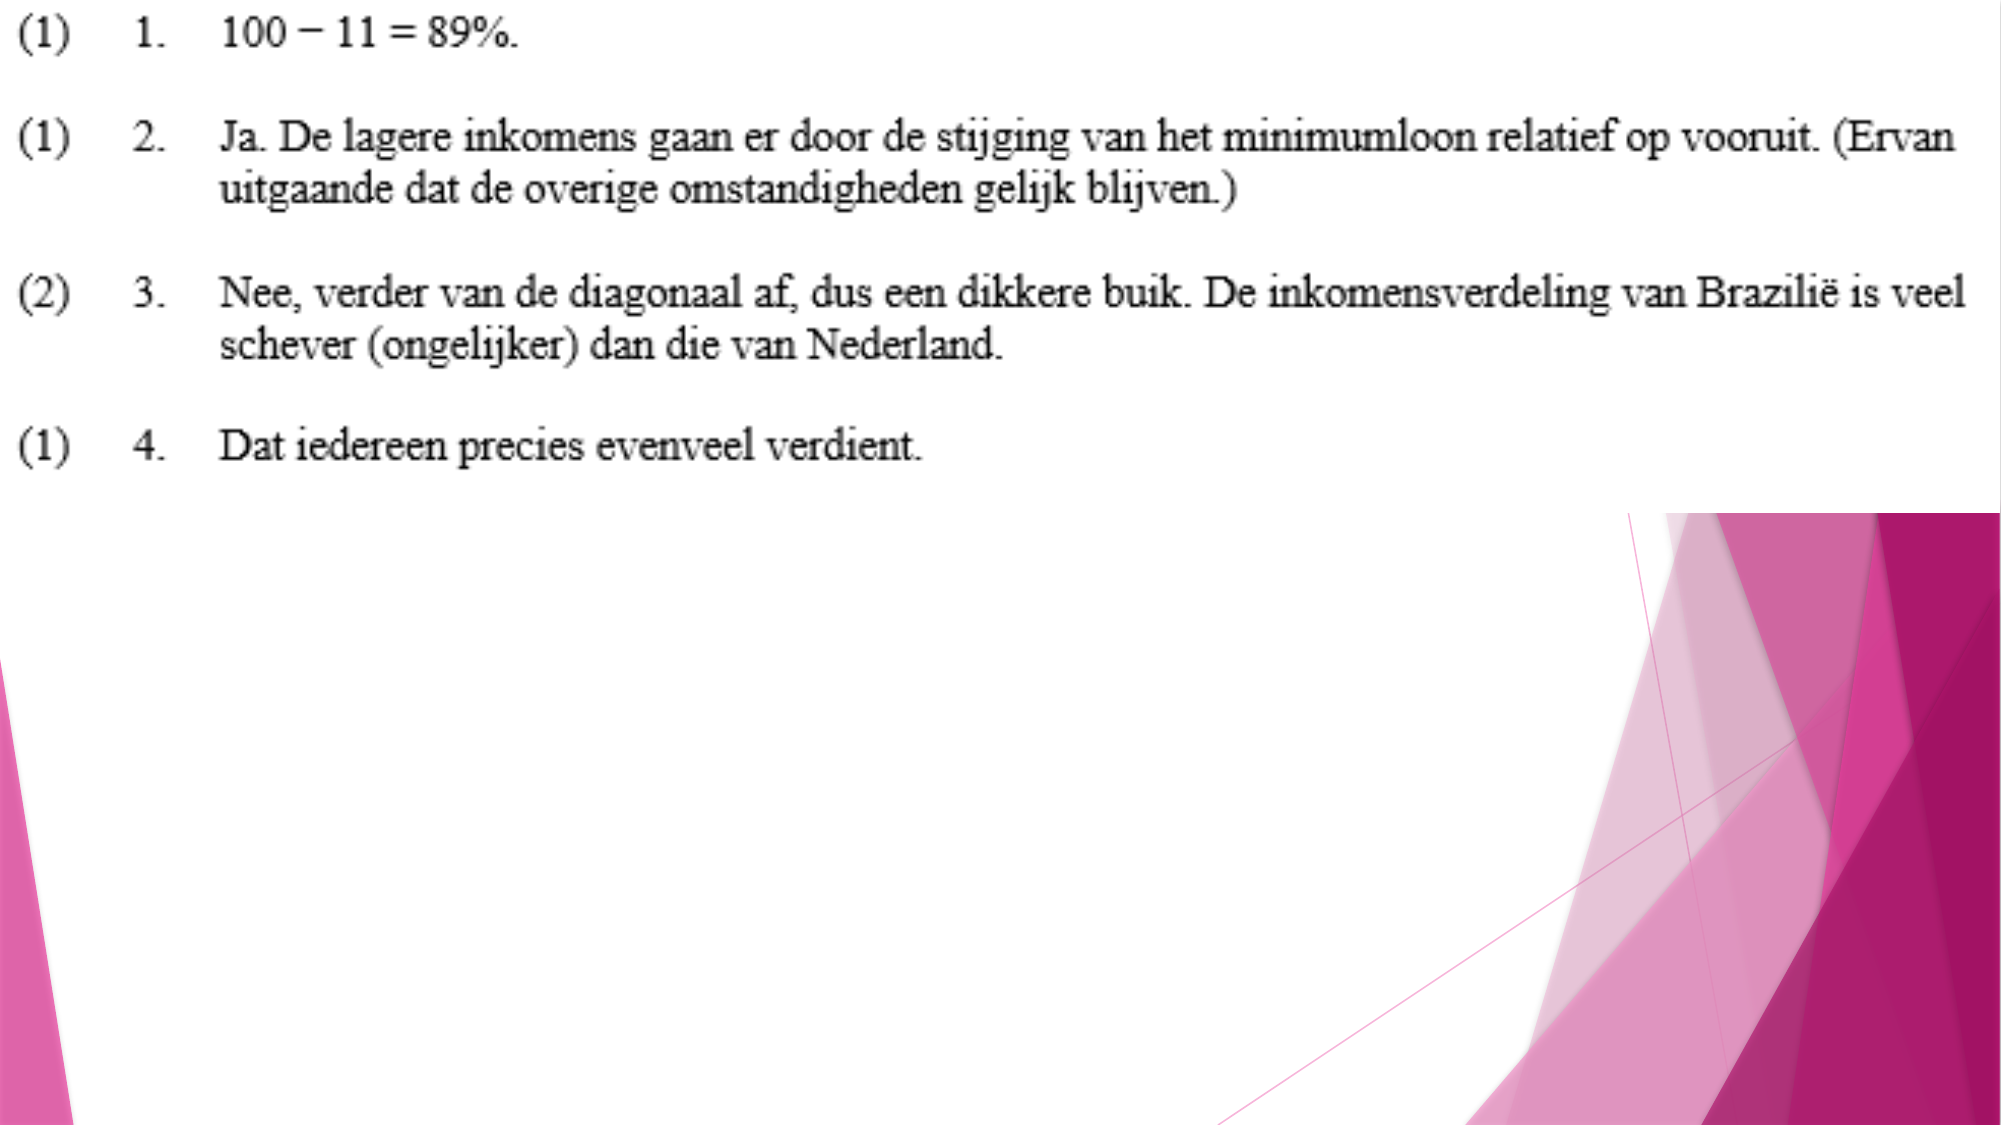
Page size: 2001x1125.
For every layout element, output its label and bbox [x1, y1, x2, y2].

picture [0, 0, 2000, 513]
